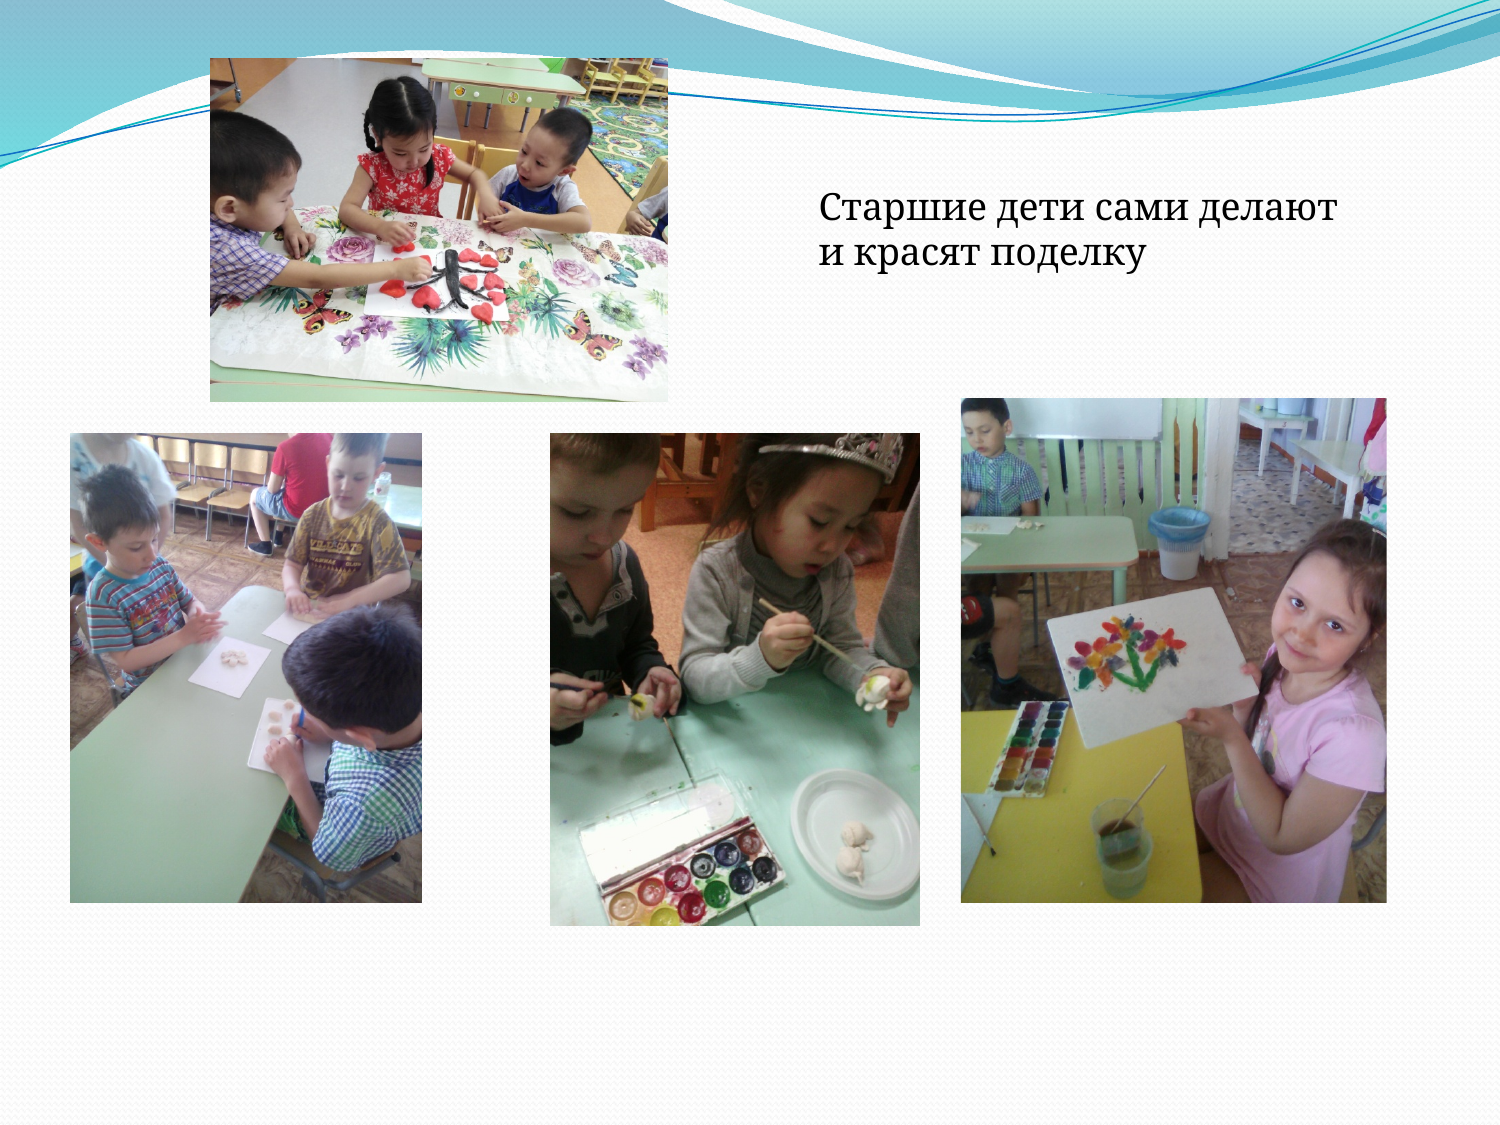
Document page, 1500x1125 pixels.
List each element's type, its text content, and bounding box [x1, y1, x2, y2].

picture [210, 58, 669, 402]
picture [550, 433, 921, 926]
picture [960, 398, 1387, 903]
picture [70, 433, 423, 903]
text_box Старшие дети сами делают и красят поделку [803, 175, 1363, 281]
